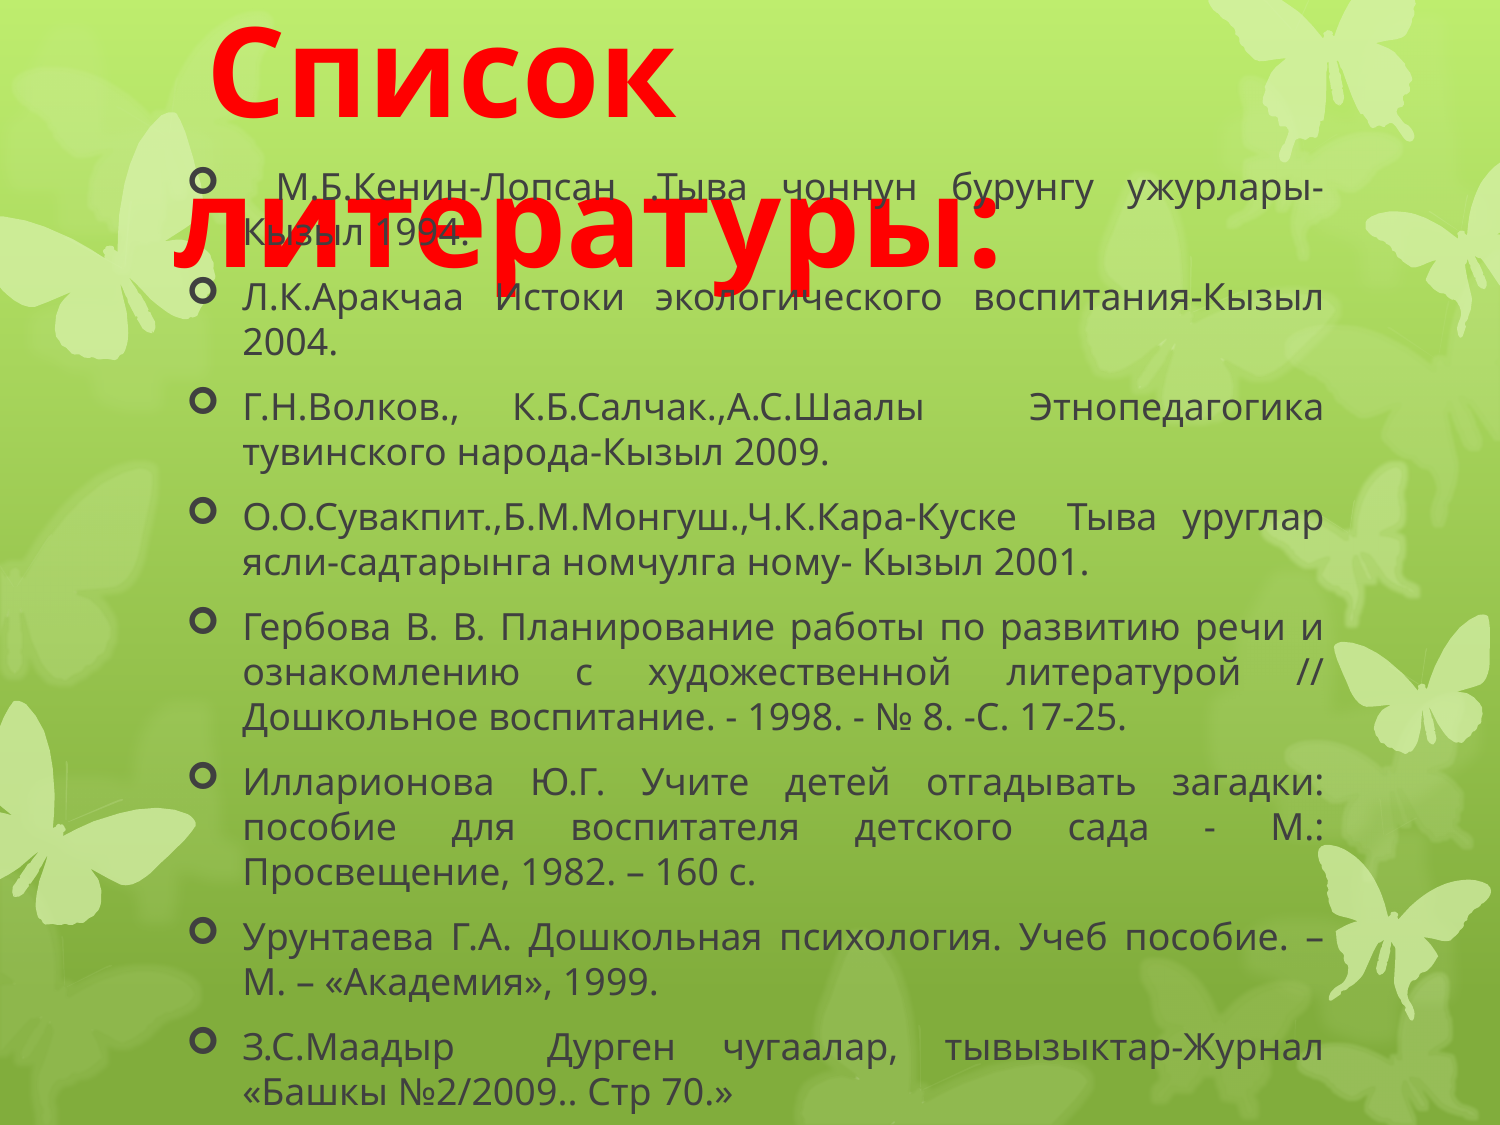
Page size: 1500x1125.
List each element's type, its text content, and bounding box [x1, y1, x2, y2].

title Список литературы: [159, 66, 1329, 218]
list М.Б.Кенин-Лопсан .Тыва чоннун бурунгу ужурлары- Кызыл 1994. Л.К.Аракчаа Истоки экологического воспитания-Кызыл 2004. Г.Н.Волков., К.Б.Салчак.,А.С.Шаалы Этнопедагогика тувинского народа-Кызыл 2009. О.О.Сувакпит.,Б.М.Монгуш.,Ч.К.Кара-Куске Тыва уруглар ясли-садтарынга номчулга ному- Кызыл 2001. Гербова В. В. Планирование работы по развитию речи и ознакомлению с художественной литературой // Дошкольное воспитание. - 1998. - № 8. -С. 17-25. Илларионова Ю.Г. Учите детей отгадывать загадки: пособие для воспитателя детского сада - М.: Просвещение, 1982. – 160 с. Урунтаева Г.А. Дошкольная психология. Учеб пособие. – М. – «Академия», 1999. З.С.Маадыр Дурген чугаалар, тывызыктар-Журнал «Башкы №2/2009.. Стр 70.» [171, 338, 1340, 1003]
